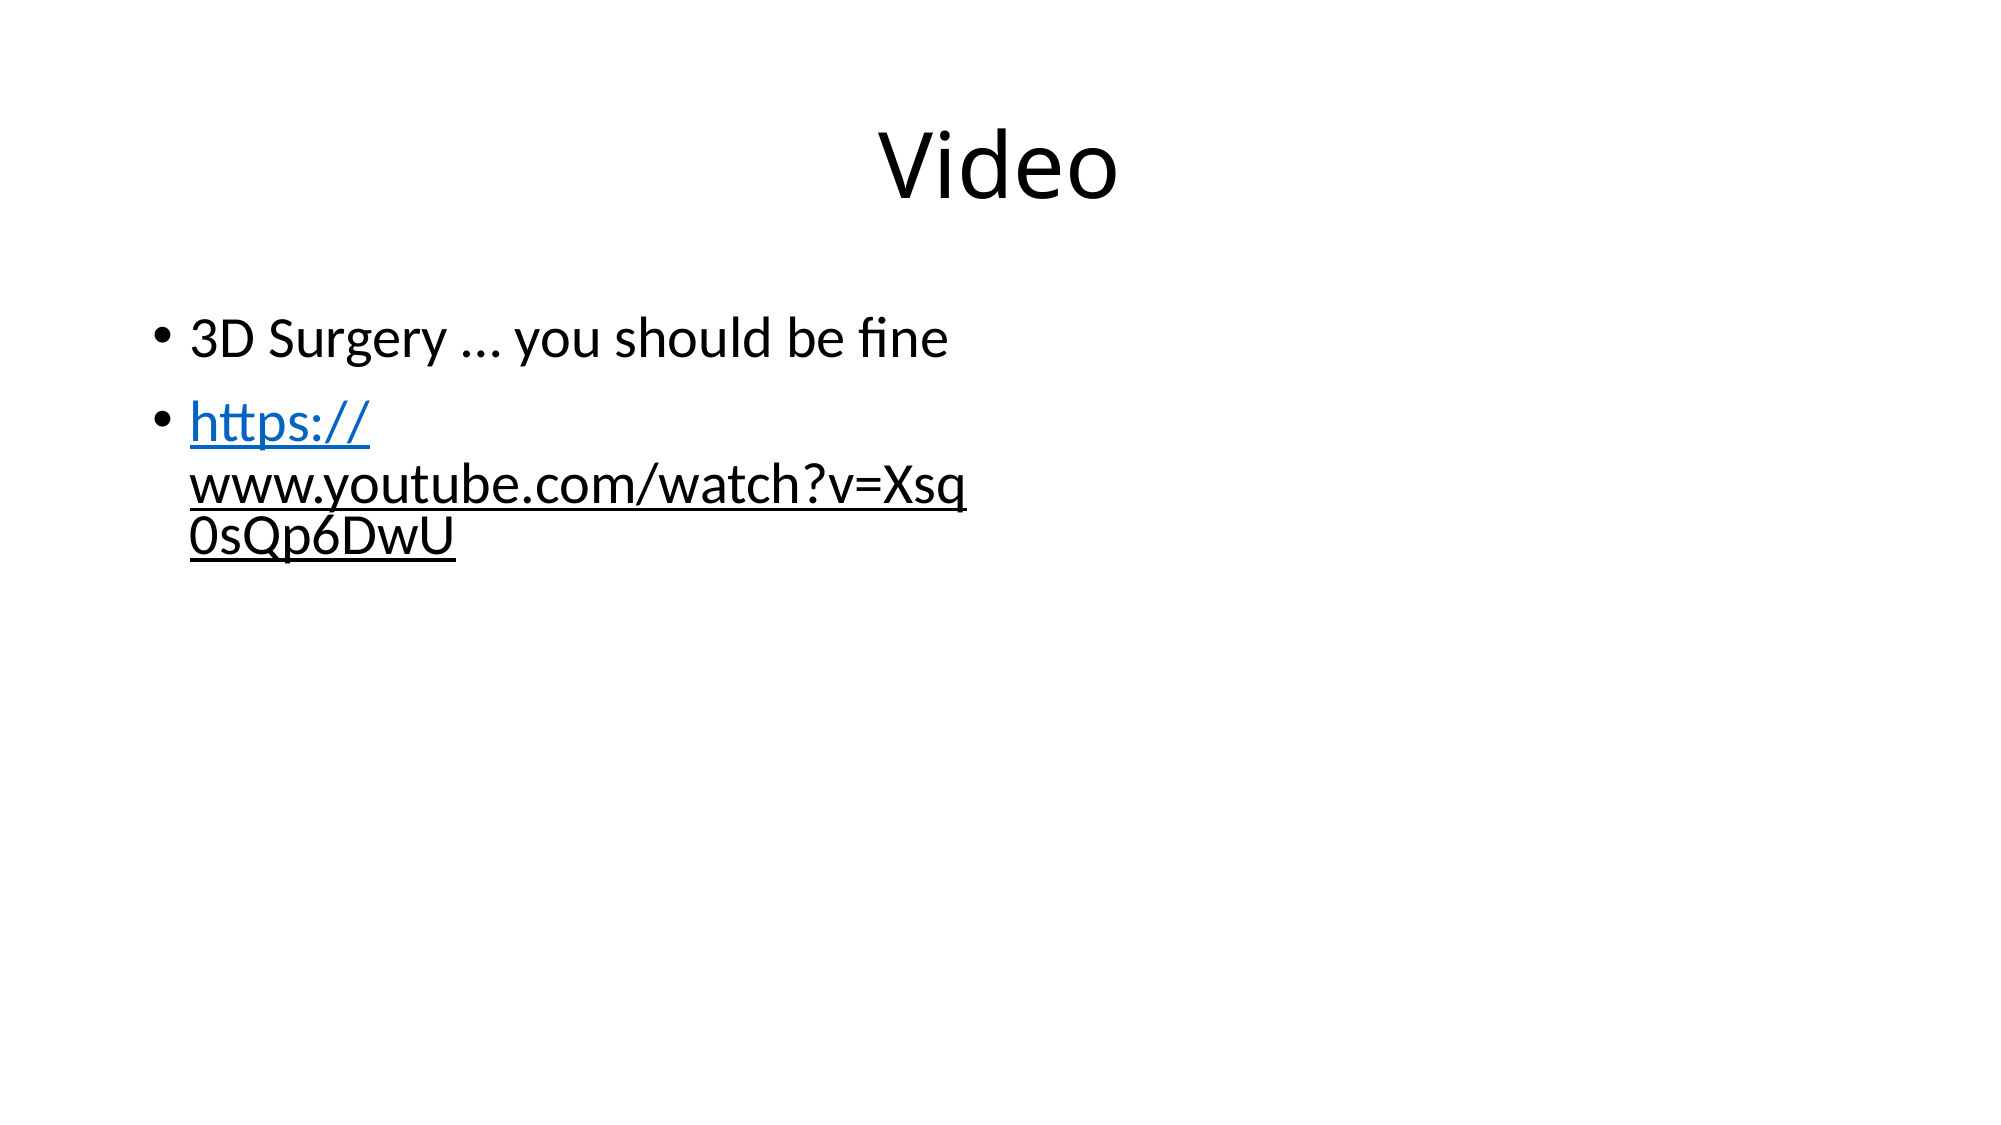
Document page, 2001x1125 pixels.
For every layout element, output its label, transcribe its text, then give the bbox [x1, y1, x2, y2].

title Video [137, 59, 1863, 278]
list 3D Surgery … you should be fine https://www.youtube.com/watch?v=Xsq0sQp6DwU [137, 299, 988, 1014]
